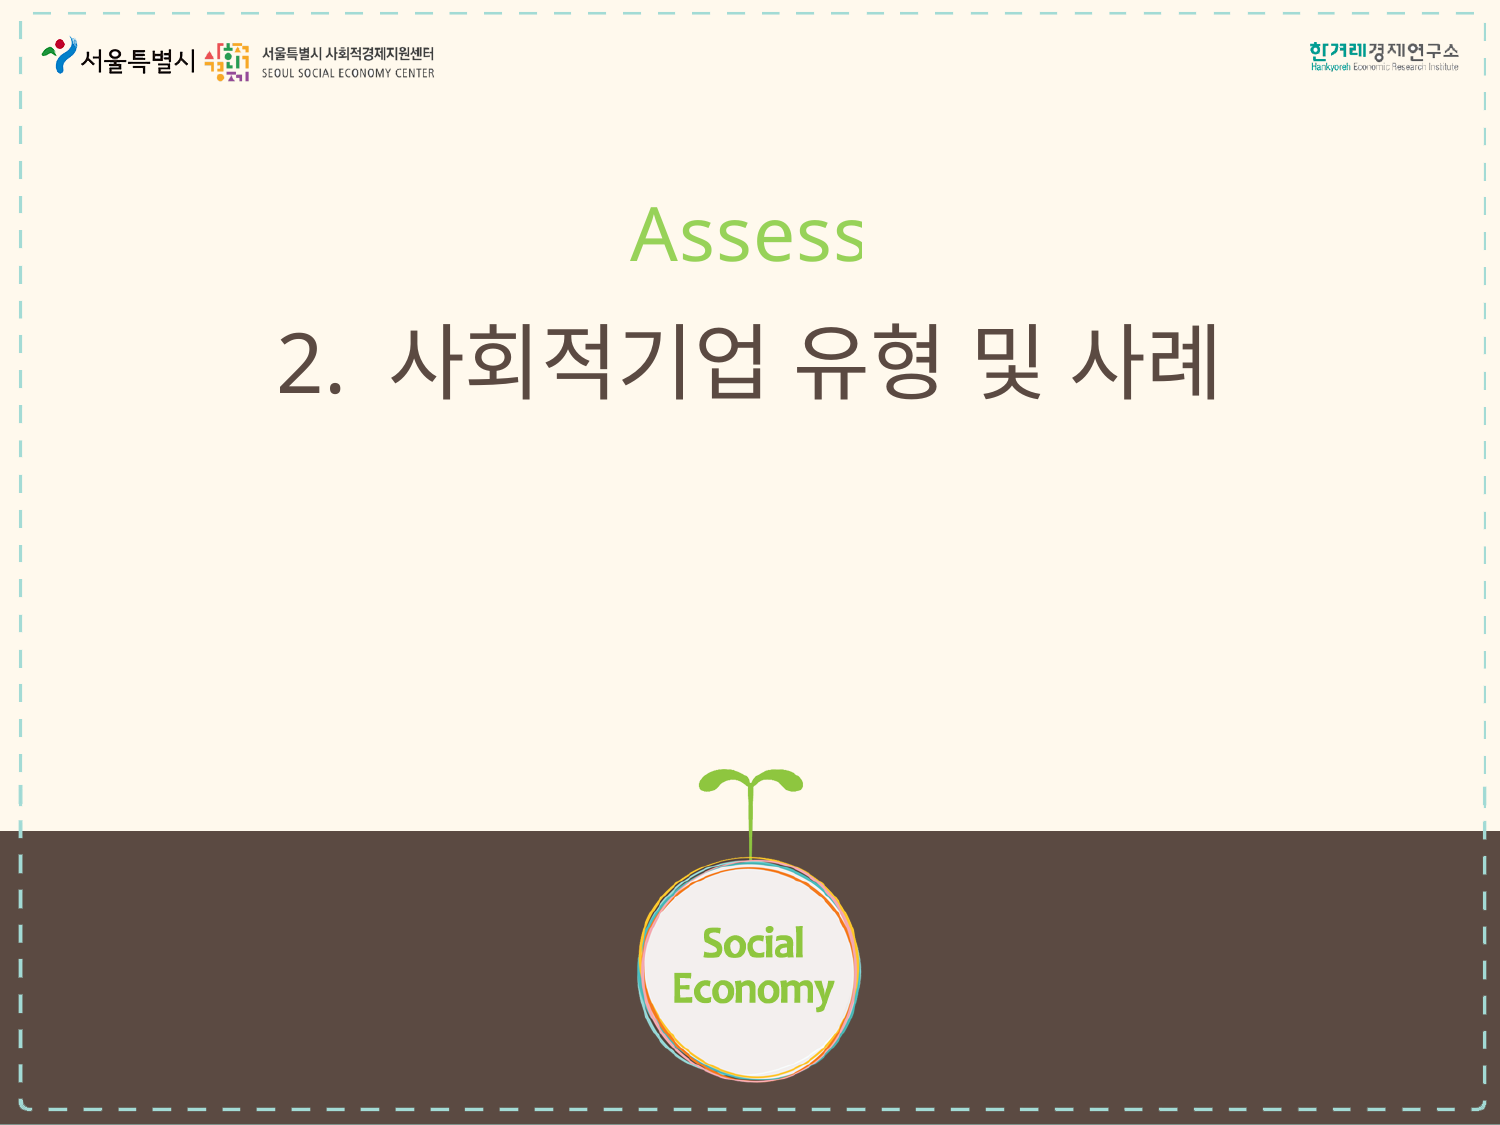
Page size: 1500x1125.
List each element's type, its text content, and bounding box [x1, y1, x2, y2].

title 2. 사회적기업 유형 및 사례 [112, 302, 1388, 433]
picture [0, 0, 1500, 1125]
list Assess [561, 178, 939, 285]
